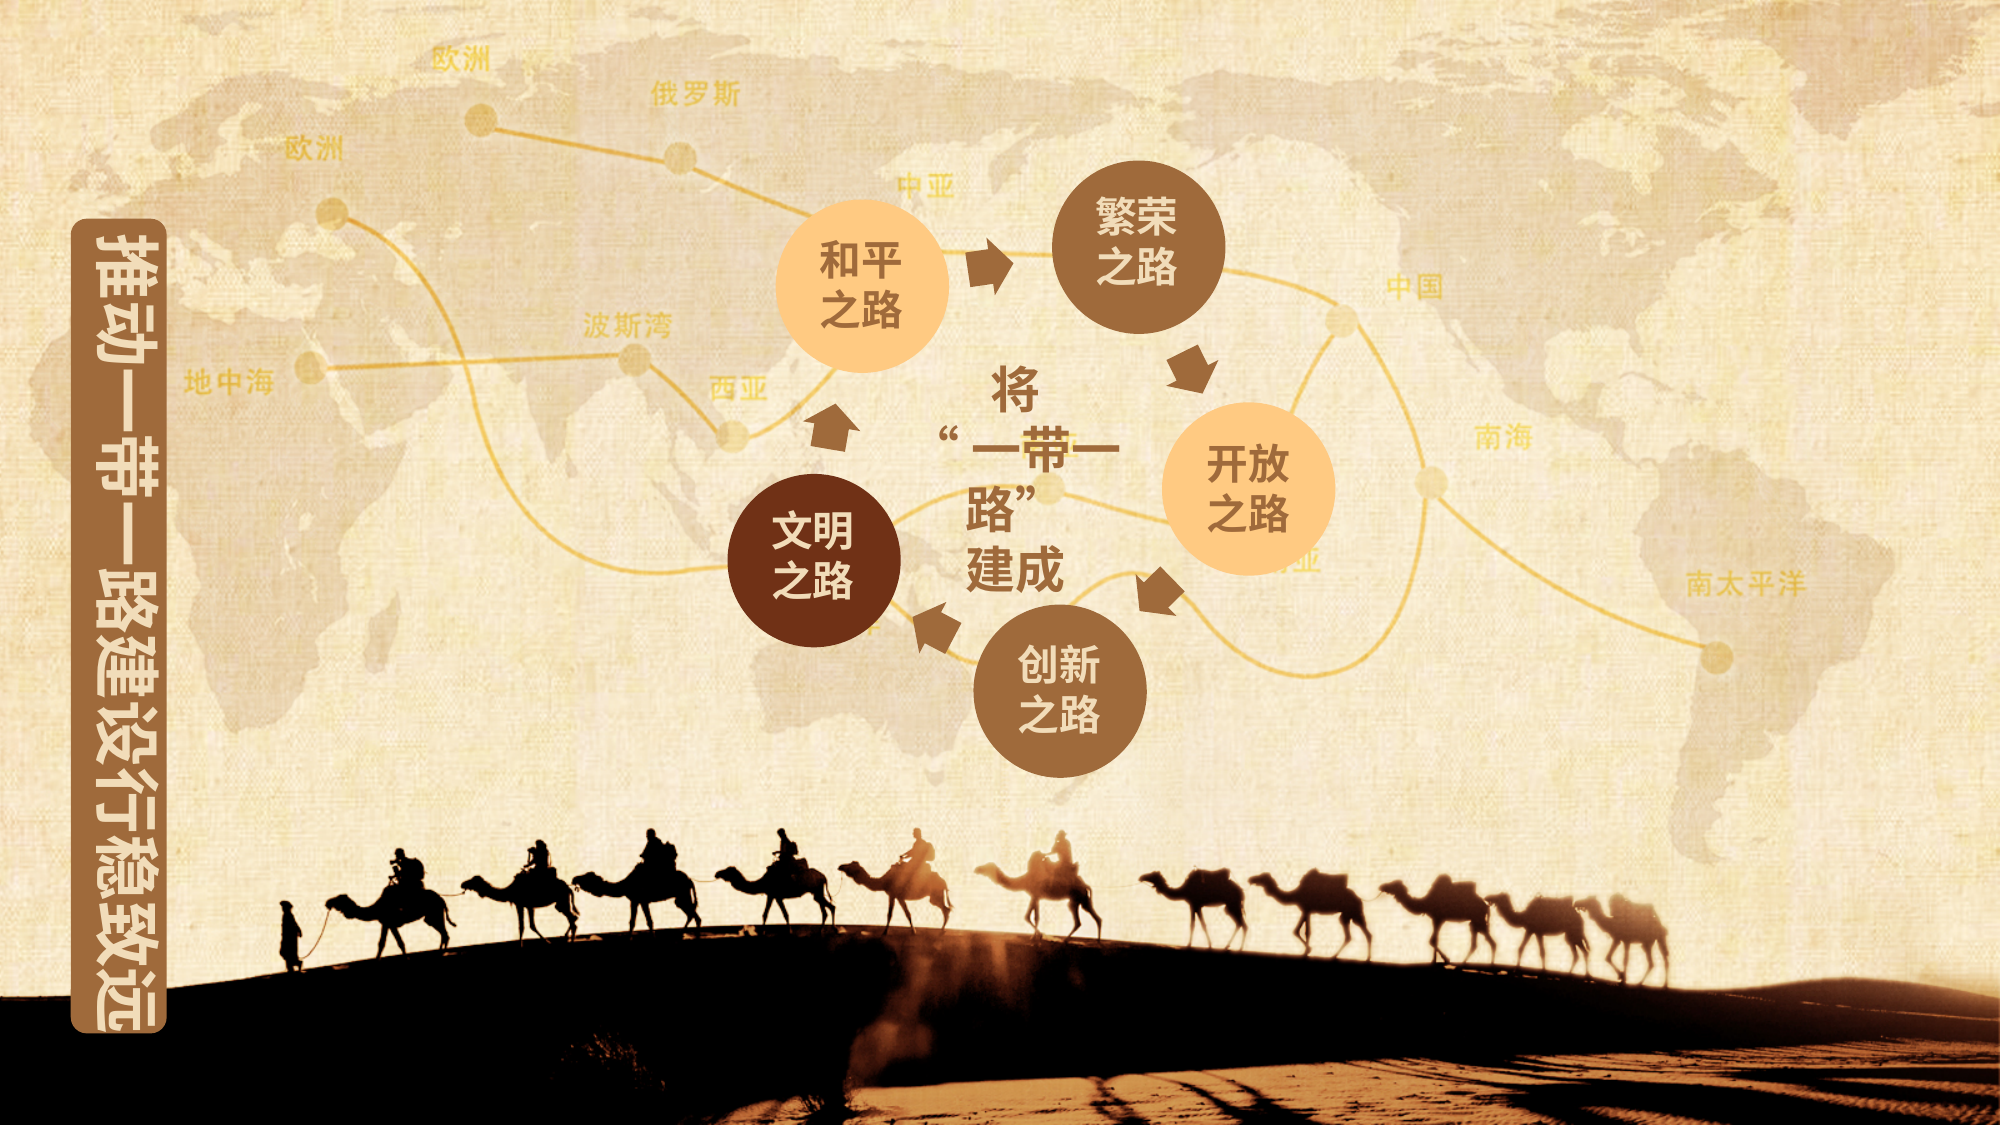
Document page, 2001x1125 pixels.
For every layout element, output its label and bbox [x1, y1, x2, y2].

text_box [65, 218, 177, 1042]
text_box [726, 131, 1337, 735]
picture [0, 0, 2000, 1125]
